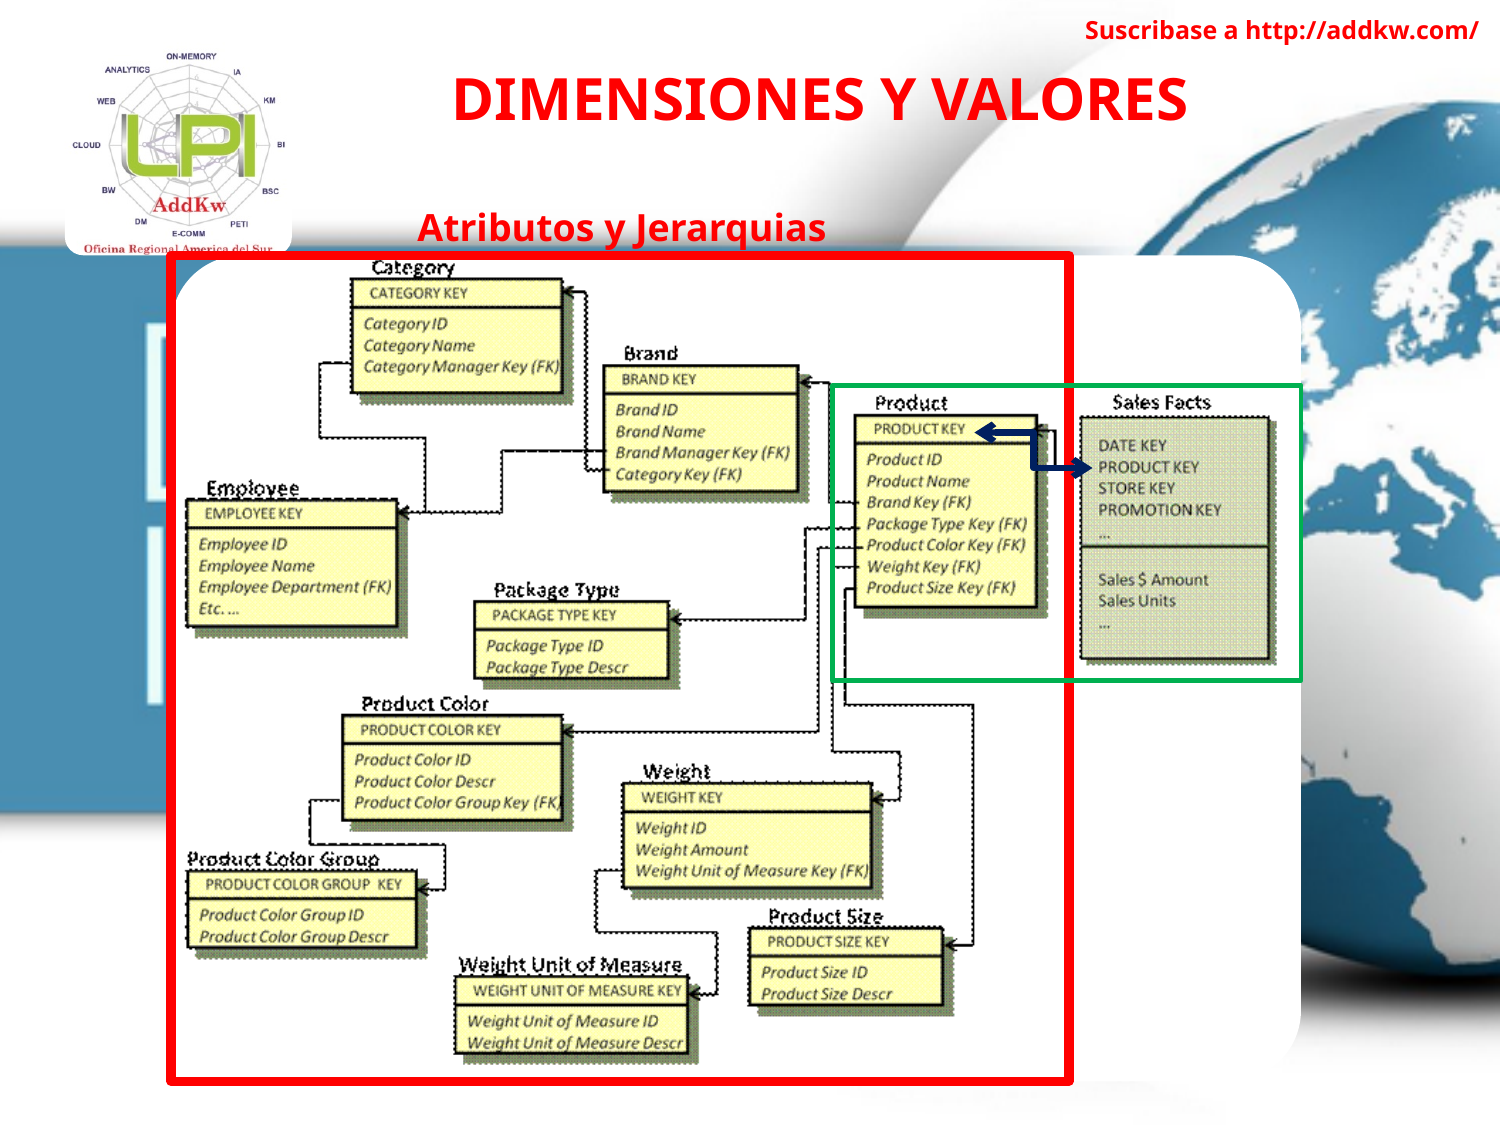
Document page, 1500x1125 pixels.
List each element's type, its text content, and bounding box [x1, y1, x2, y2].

text_box Atributos y Jerarquias [402, 196, 842, 255]
picture [0, 0, 1500, 1125]
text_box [974, 432, 1093, 469]
text_box Suscribase a http://addkw.com/ [1070, 7, 1495, 52]
text_box Dimensiones y valores [276, 54, 1364, 173]
